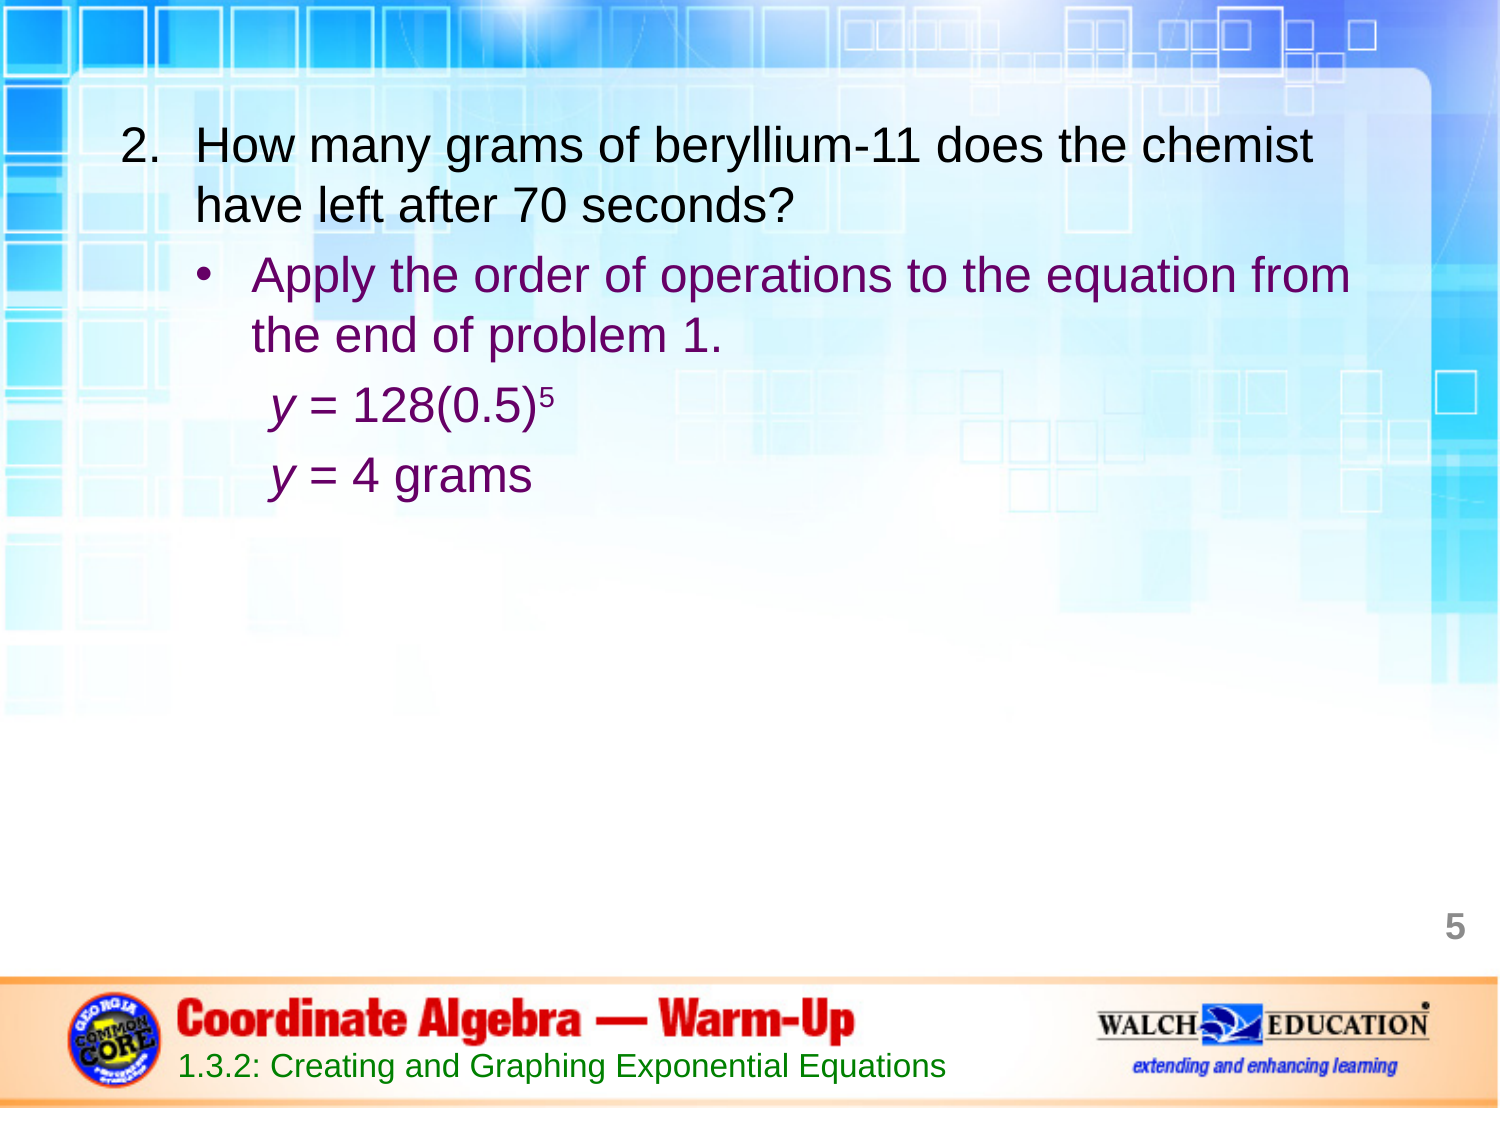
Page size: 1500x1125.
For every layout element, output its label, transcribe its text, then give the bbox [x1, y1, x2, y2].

slide_number 5 [1361, 901, 1481, 949]
list 1.3.2: Creating and Graphing Exponential Equations [162, 1036, 1070, 1080]
subtitle How many grams of beryllium-11 does the chemist have left after 70 seconds? Apply the order of operations to the equation from the end of problem 1. y = 128(0.5)5 y = 4 grams [105, 105, 1394, 925]
picture [0, 0, 1500, 1108]
